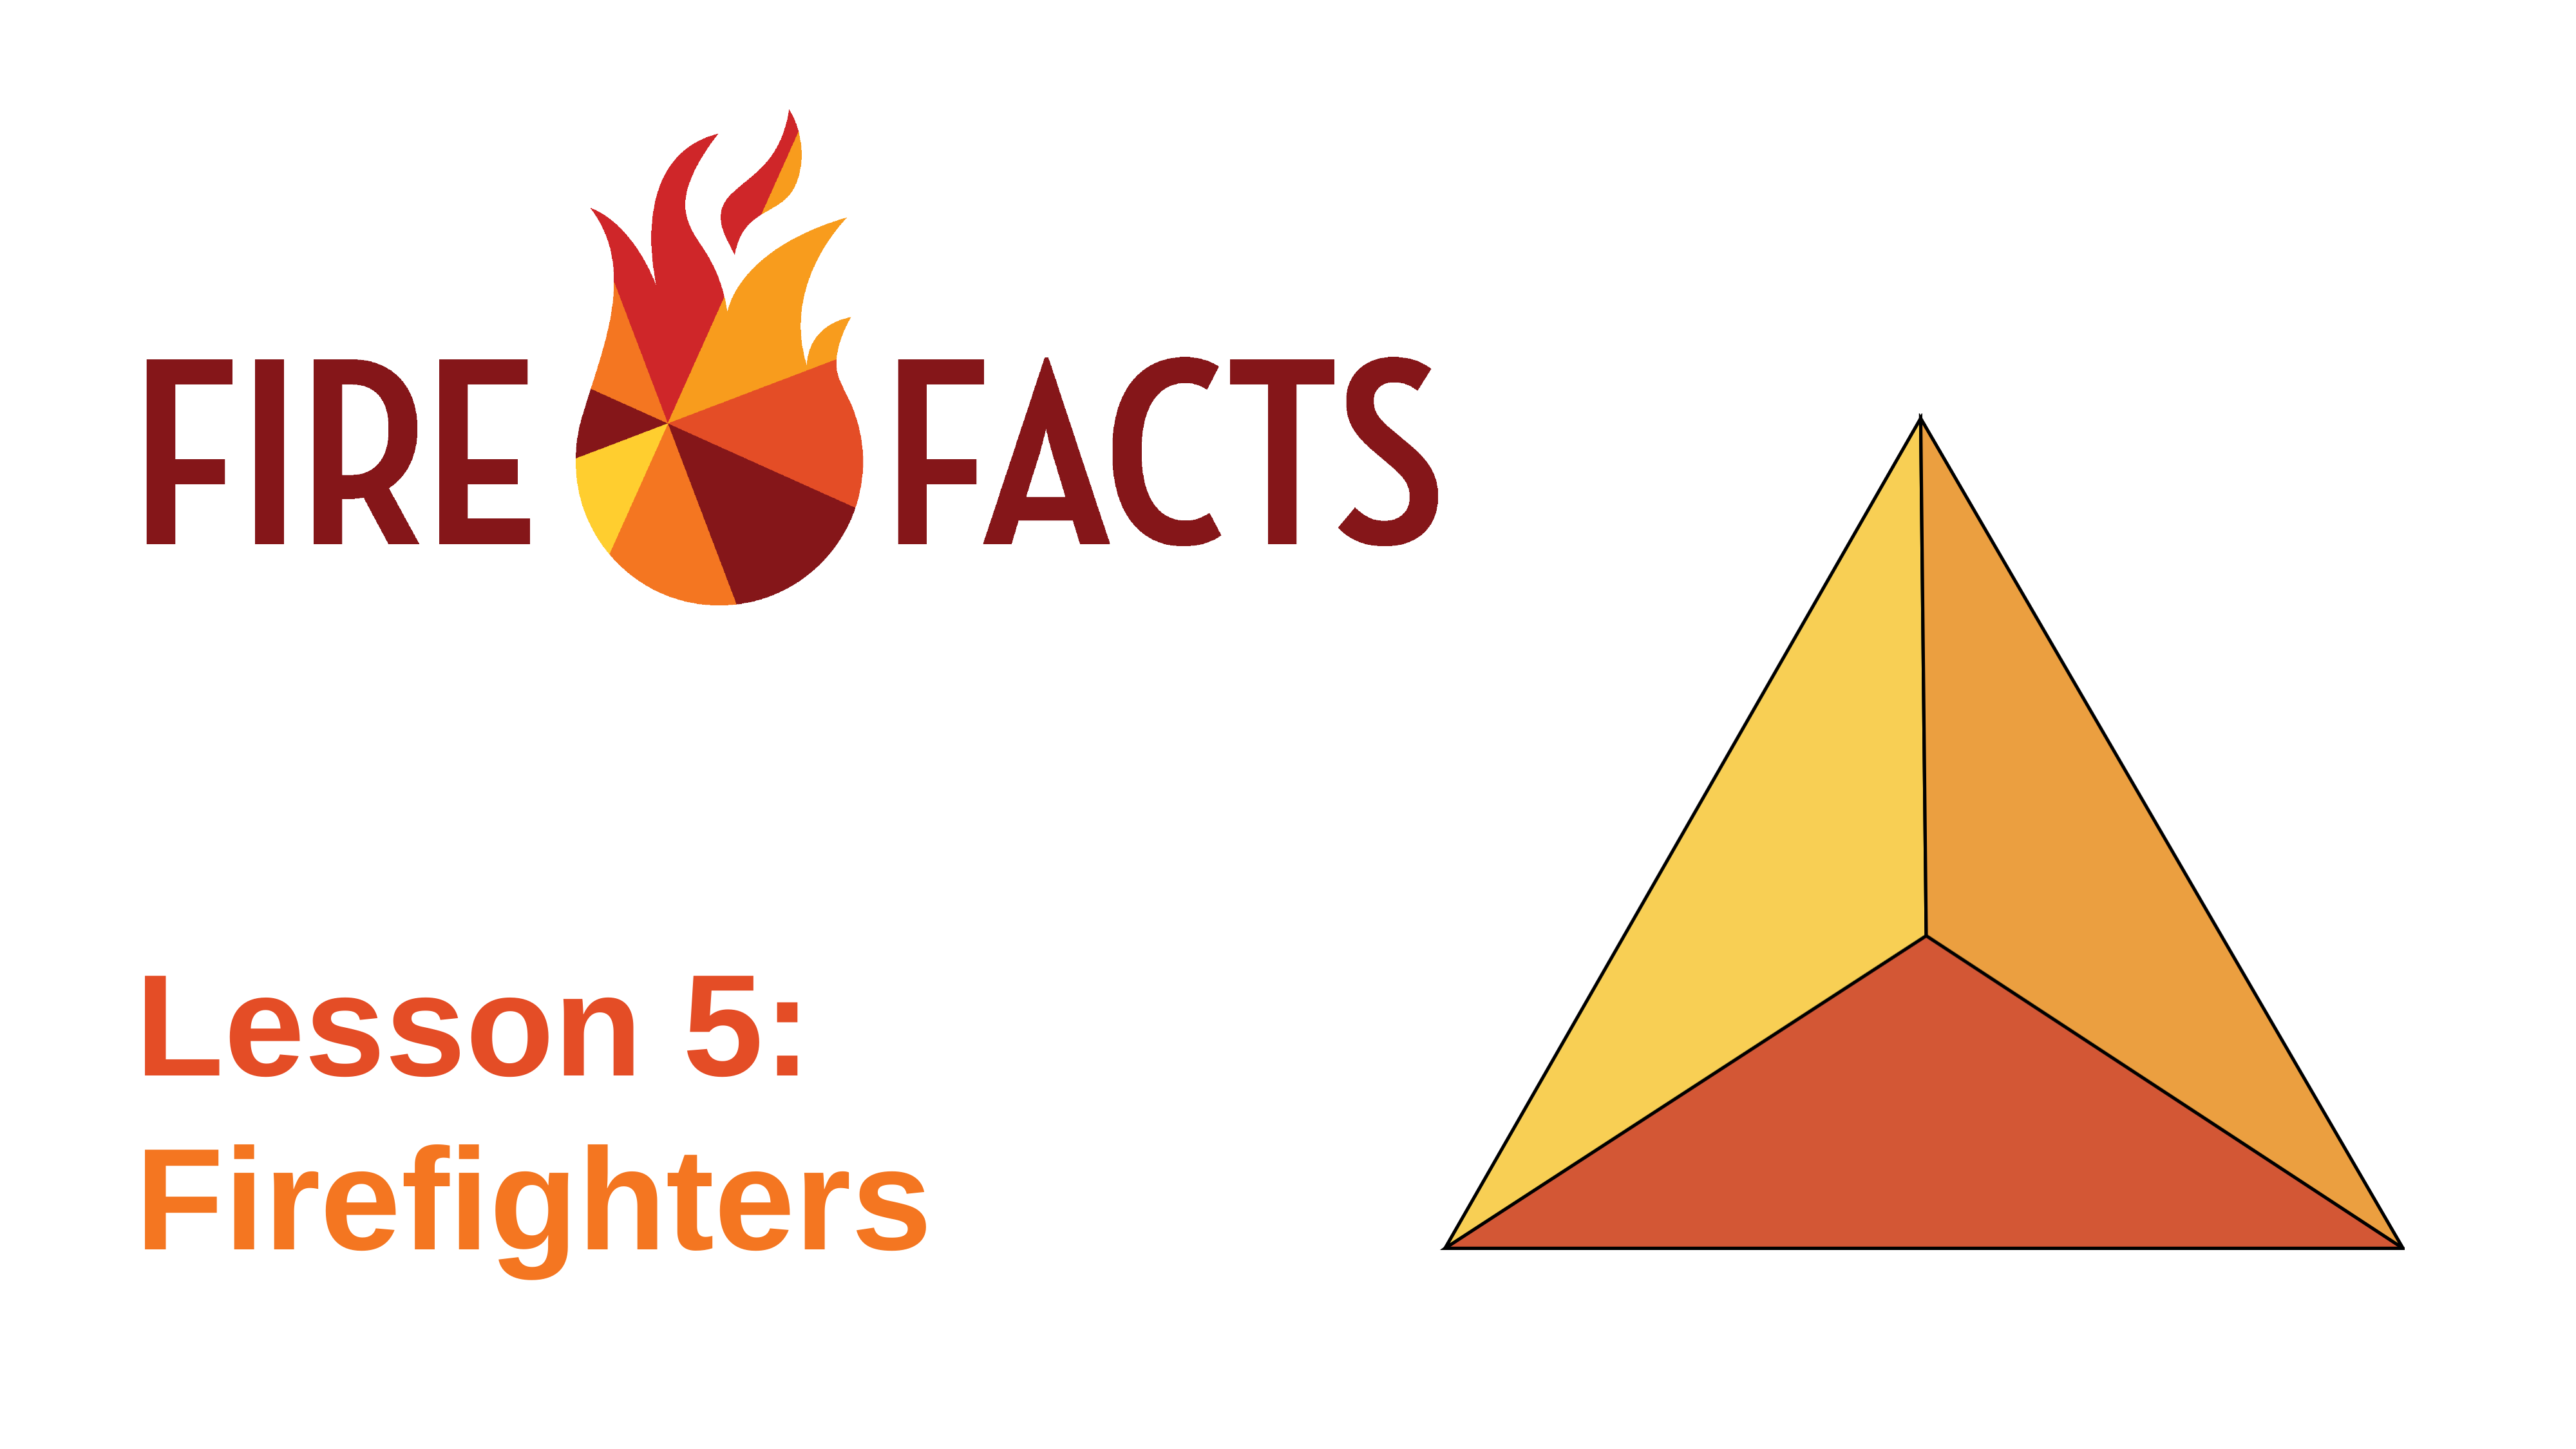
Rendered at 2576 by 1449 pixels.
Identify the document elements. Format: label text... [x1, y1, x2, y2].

text_box Lesson 5: Firefighters [130, 926, 1659, 1283]
picture [115, 73, 2405, 1250]
